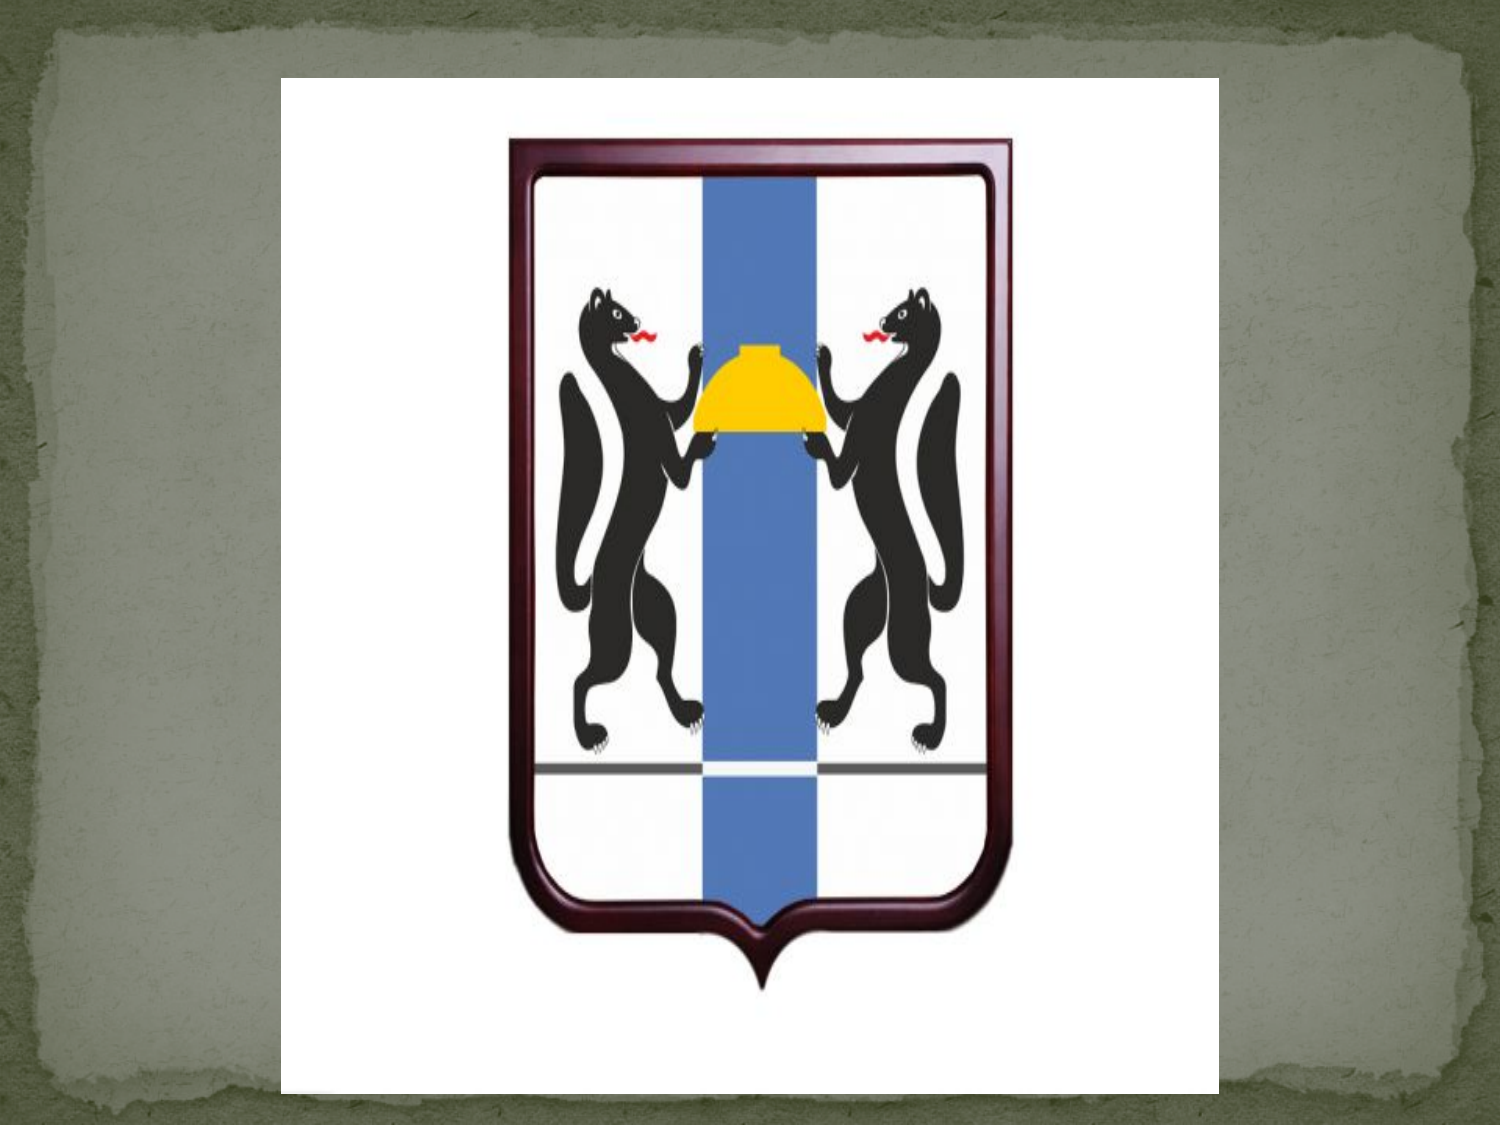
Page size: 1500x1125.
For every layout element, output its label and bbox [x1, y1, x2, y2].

list [284, 81, 1217, 1093]
